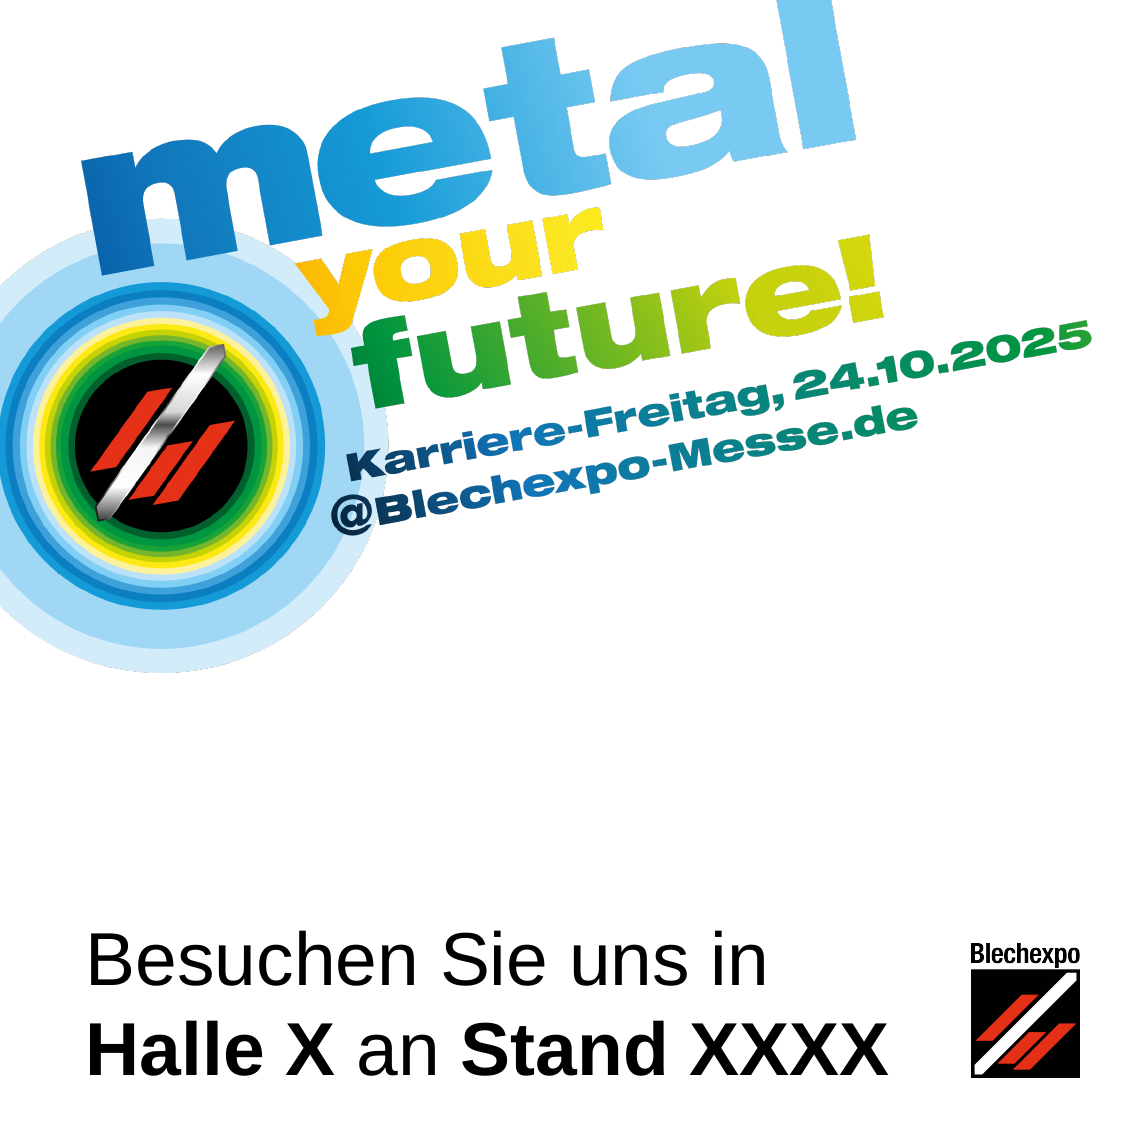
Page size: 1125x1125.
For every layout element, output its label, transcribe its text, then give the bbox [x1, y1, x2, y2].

picture [971, 943, 1080, 1078]
text_box Besuchen Sie uns in Halle X an Stand XXXX [71, 903, 1125, 1099]
picture [0, 0, 1125, 714]
